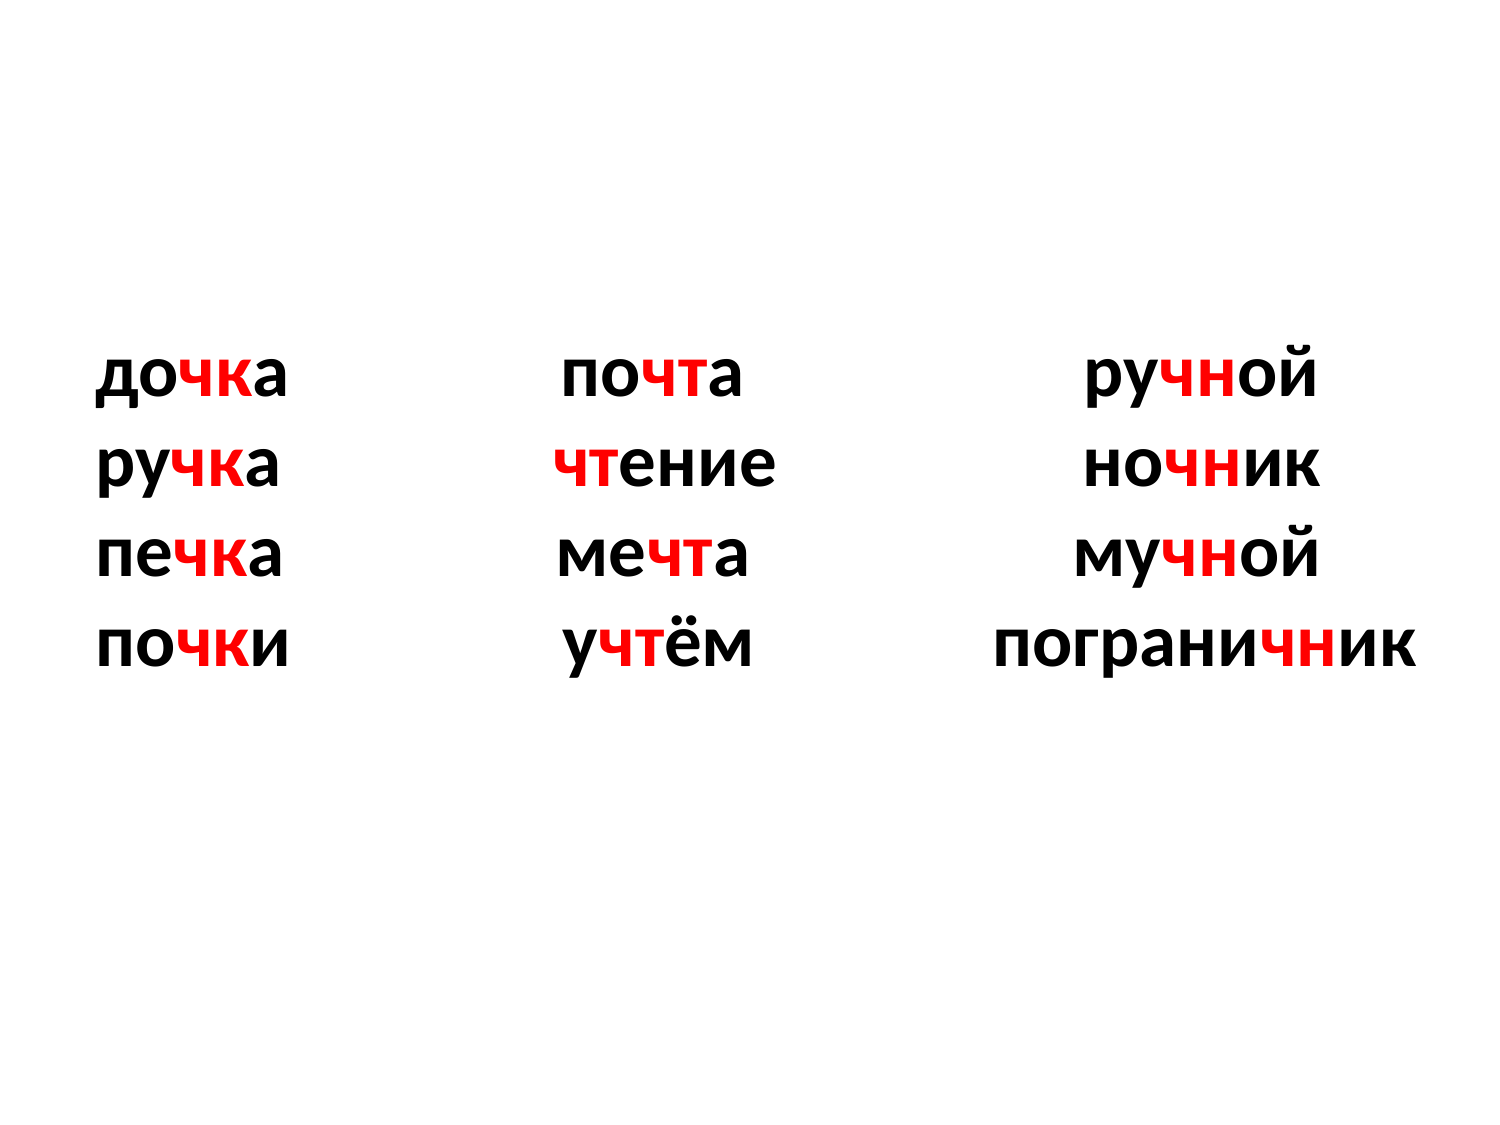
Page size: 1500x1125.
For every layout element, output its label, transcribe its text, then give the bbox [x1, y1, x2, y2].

text_box дочка почта ручной ручка чтение ночник печка мечта мучной почки учтём пограничник [81, 314, 1499, 740]
